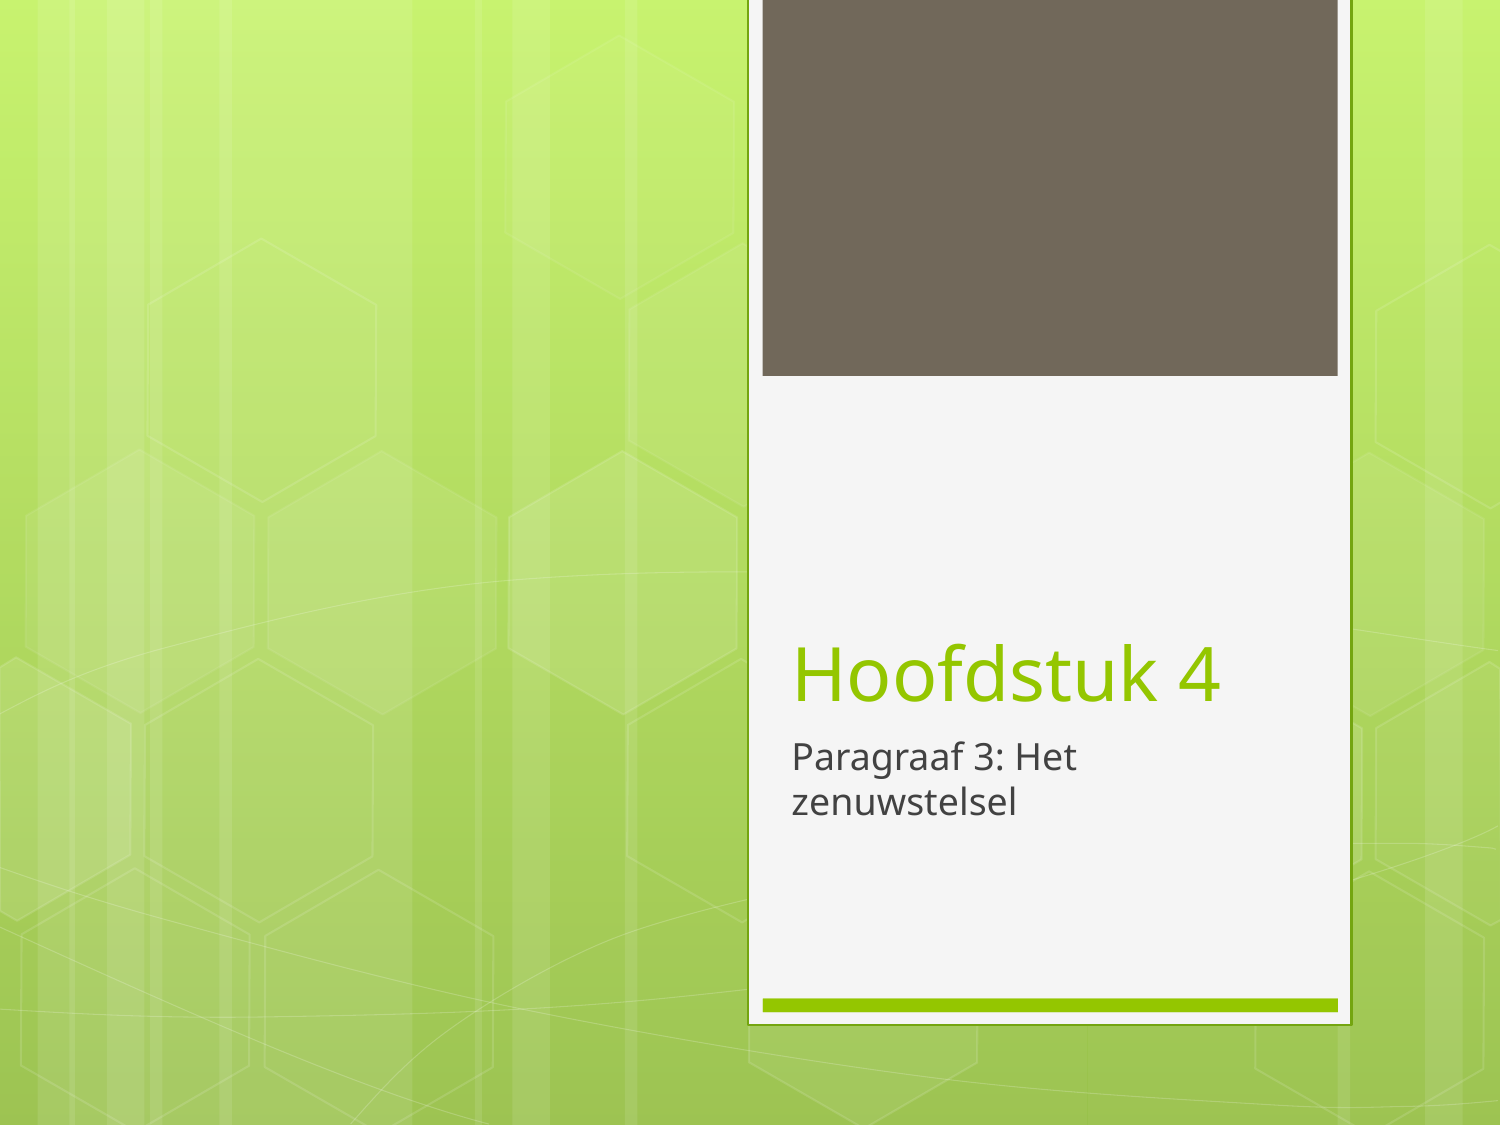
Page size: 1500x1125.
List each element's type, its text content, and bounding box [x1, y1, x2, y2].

subtitle Paragraaf 3: Het zenuwstelsel [776, 725, 1320, 933]
title Hoofdstuk 4 [776, 444, 1320, 724]
